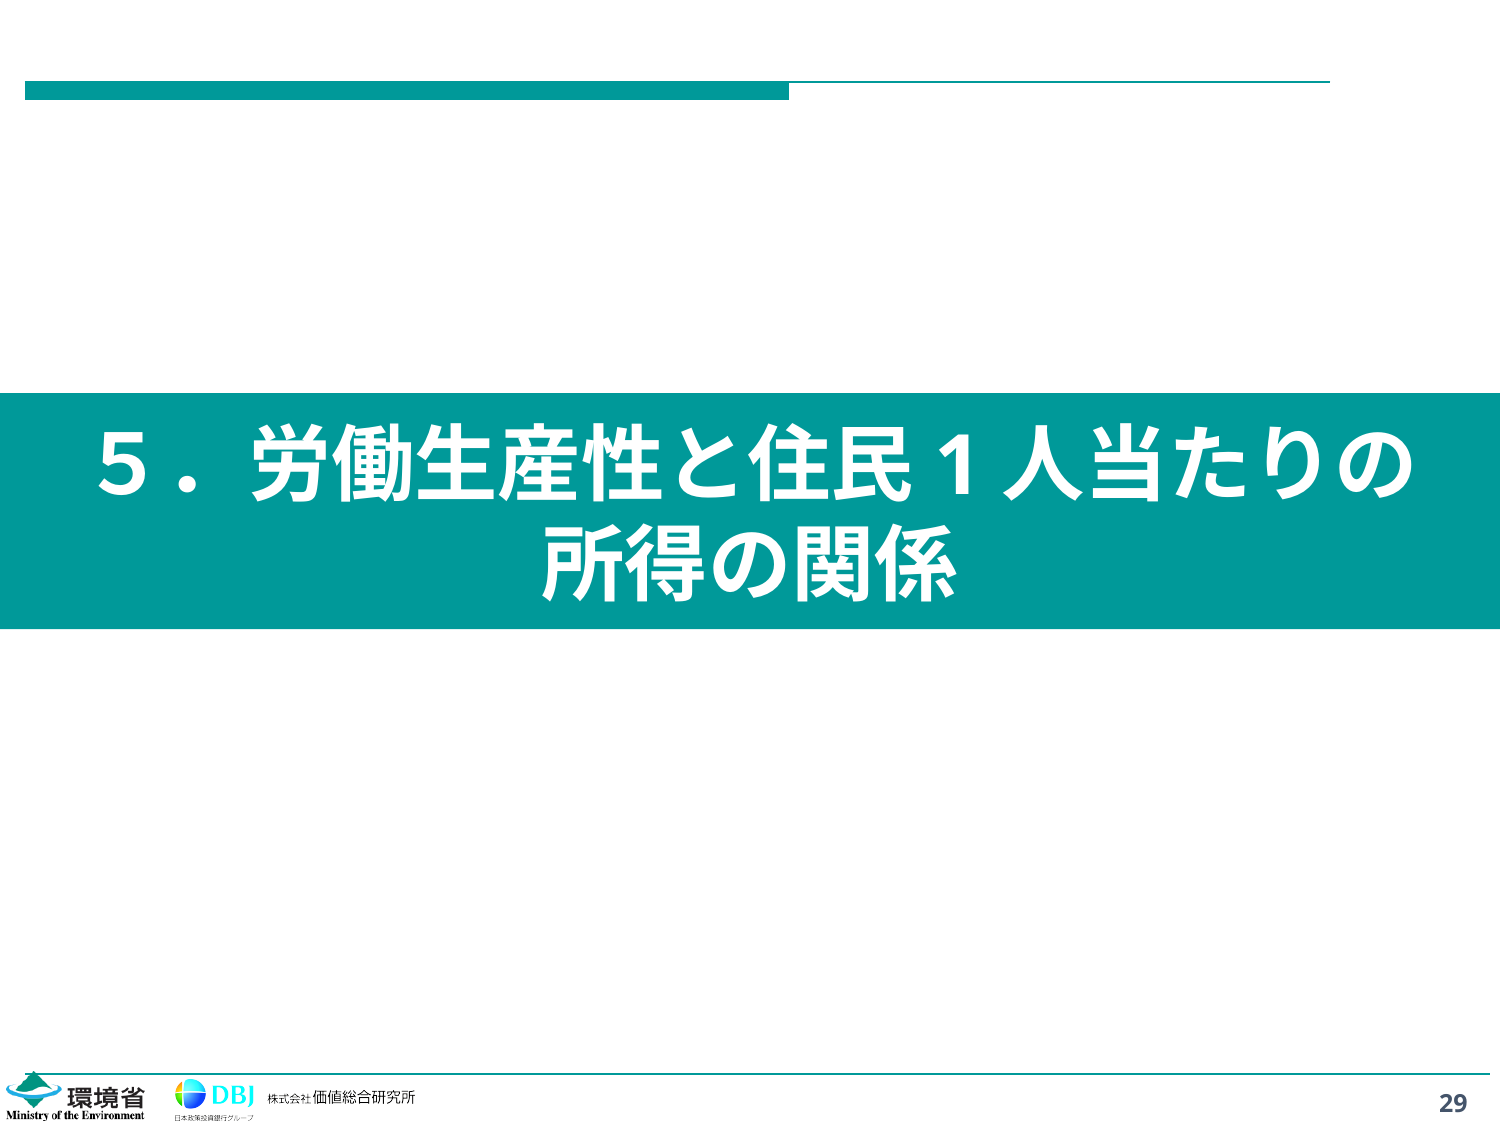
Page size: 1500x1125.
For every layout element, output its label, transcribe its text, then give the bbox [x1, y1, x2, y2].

text_box ５．労働生産性と住民1人当たりの 所得の関係 [0, 393, 1500, 630]
slide_number 29 [1410, 1080, 1496, 1122]
picture [2, 1071, 148, 1125]
picture [171, 1075, 419, 1125]
